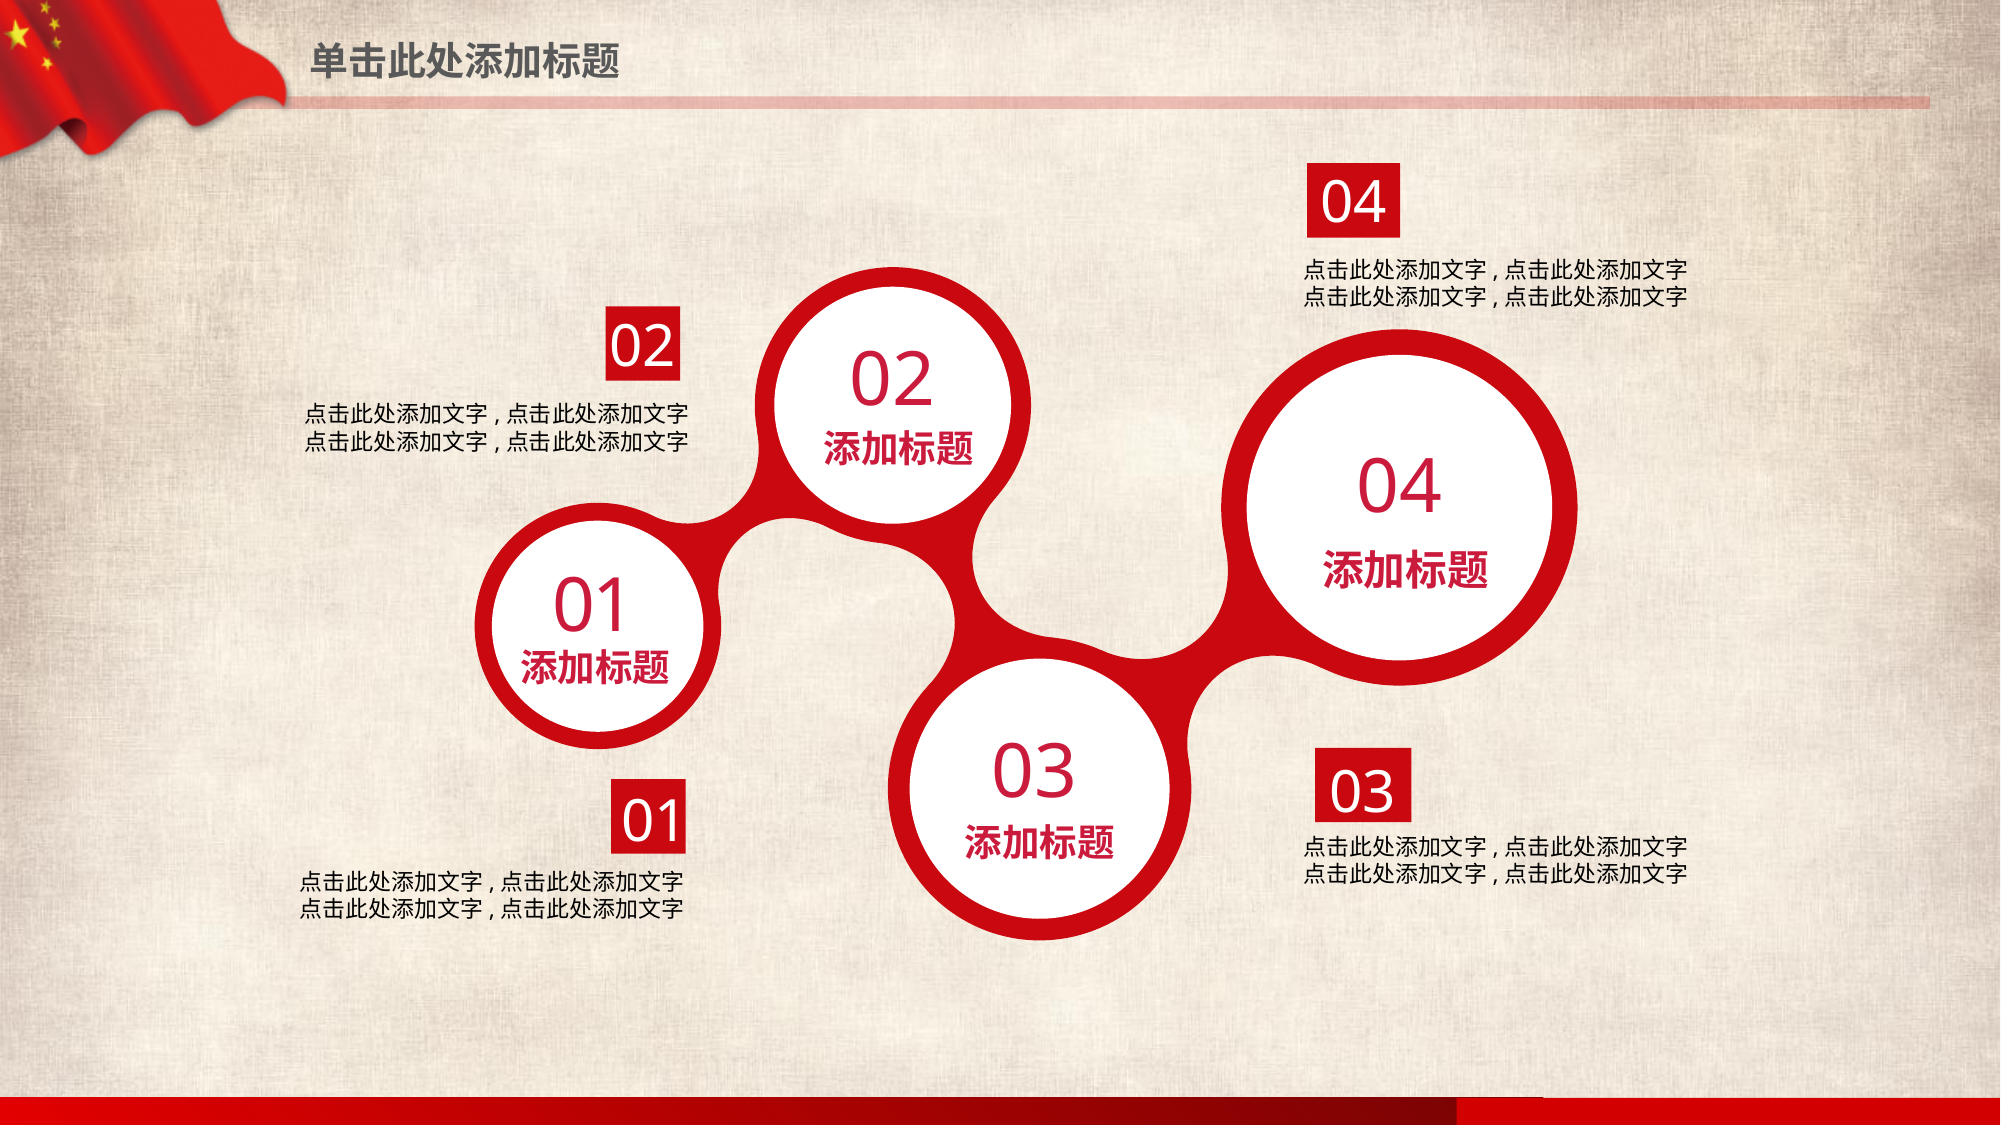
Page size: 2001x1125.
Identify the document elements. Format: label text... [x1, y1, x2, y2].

text_box [319, 95, 1931, 110]
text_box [149, 775, 714, 932]
text_box [0, 1097, 1456, 1125]
picture [0, 0, 2001, 1125]
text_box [1288, 746, 1828, 897]
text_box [474, 429, 830, 750]
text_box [186, 300, 705, 500]
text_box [887, 545, 1321, 941]
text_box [1288, 156, 1828, 321]
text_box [1221, 329, 1578, 686]
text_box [800, 323, 998, 481]
text_box 单击此处添加标题 [319, 29, 635, 91]
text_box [505, 549, 686, 700]
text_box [754, 267, 1064, 693]
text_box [1307, 430, 1504, 605]
text_box [1456, 1097, 2000, 1125]
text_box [949, 715, 1130, 875]
